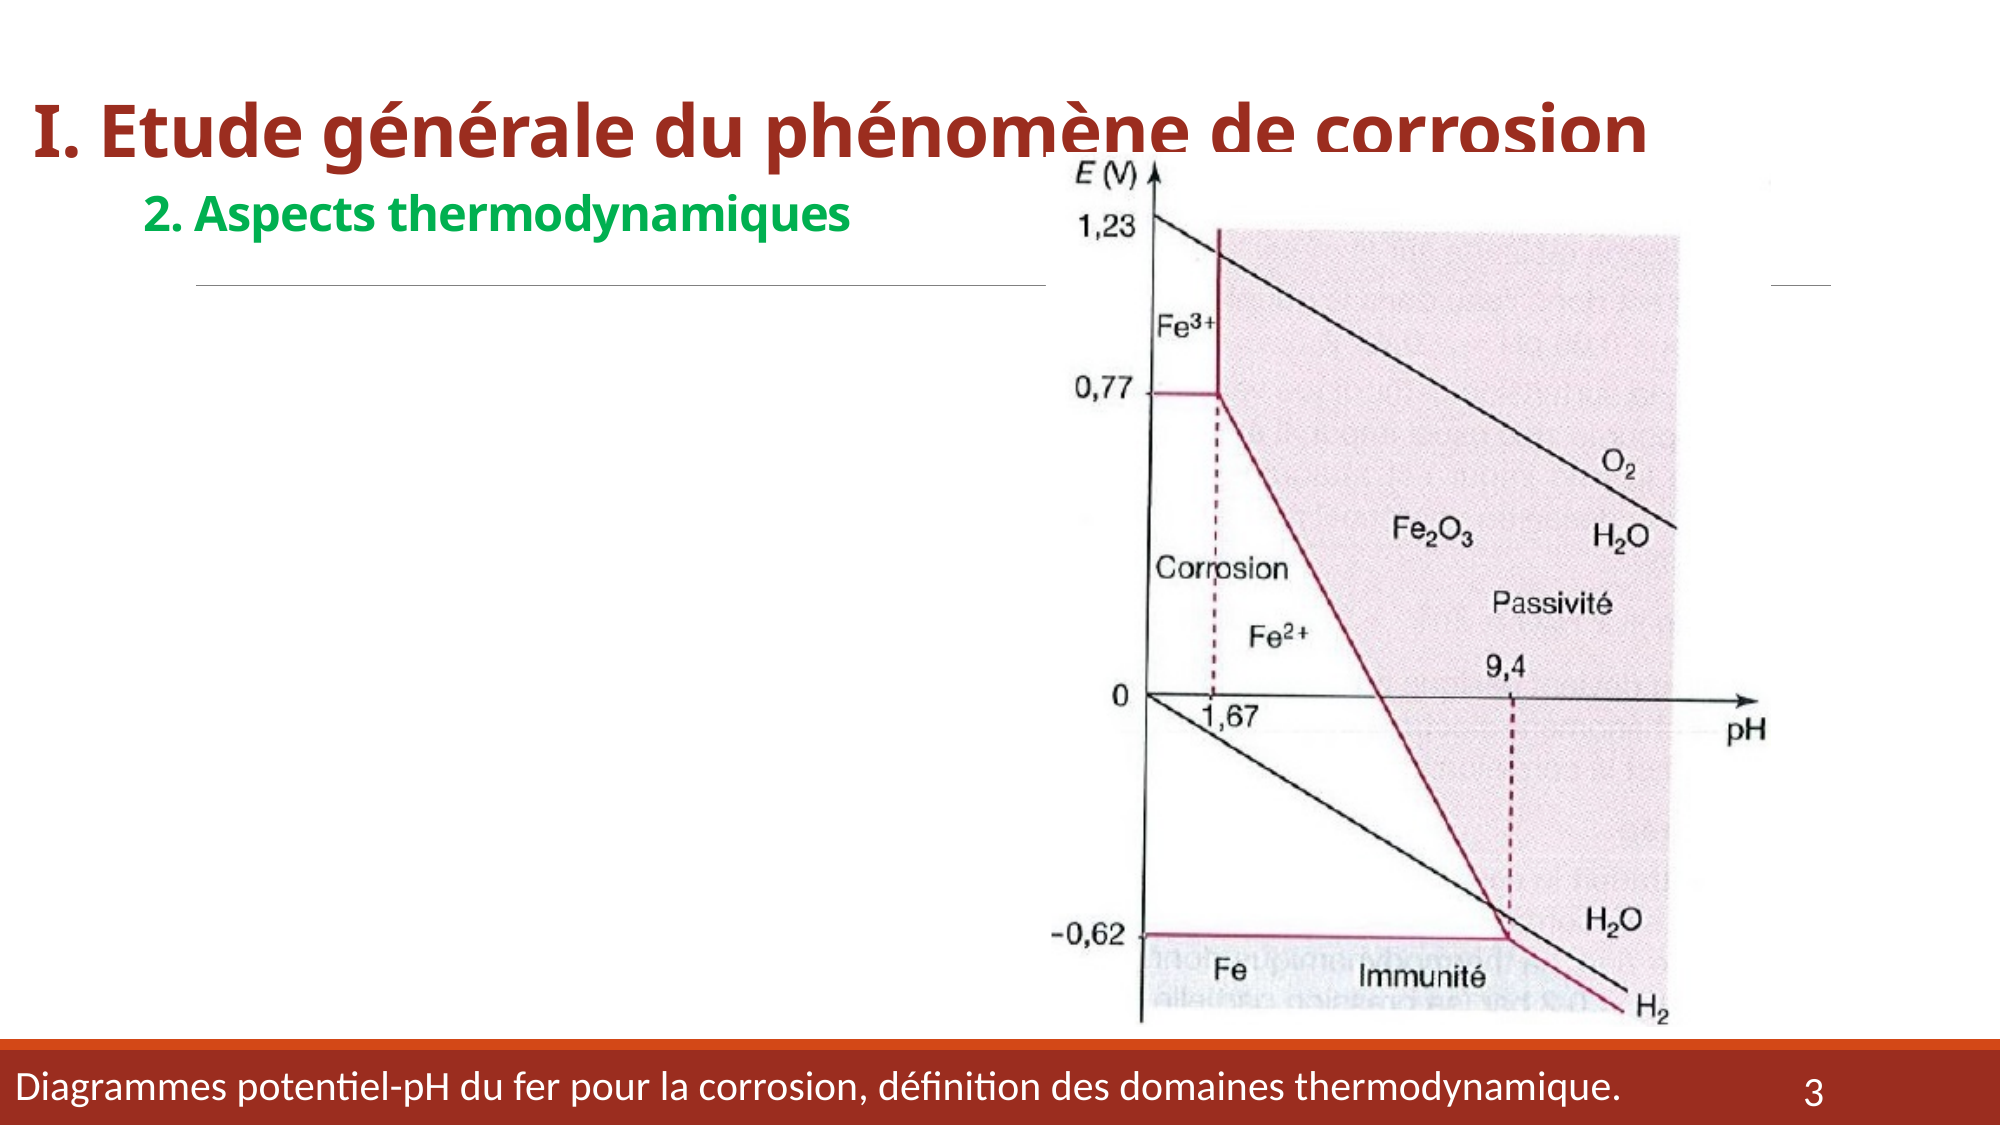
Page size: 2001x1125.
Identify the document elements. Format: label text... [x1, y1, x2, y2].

picture [1045, 152, 1772, 1028]
title I. Etude générale du phénomène de corrosion 2. Aspects thermodynamiques [18, 15, 1669, 254]
slide_number 3 [1624, 1059, 1840, 1120]
list Diagrammes potentiel-pH du fer pour la corrosion, définition des domaines thermodynamique. [0, 1056, 1771, 1125]
